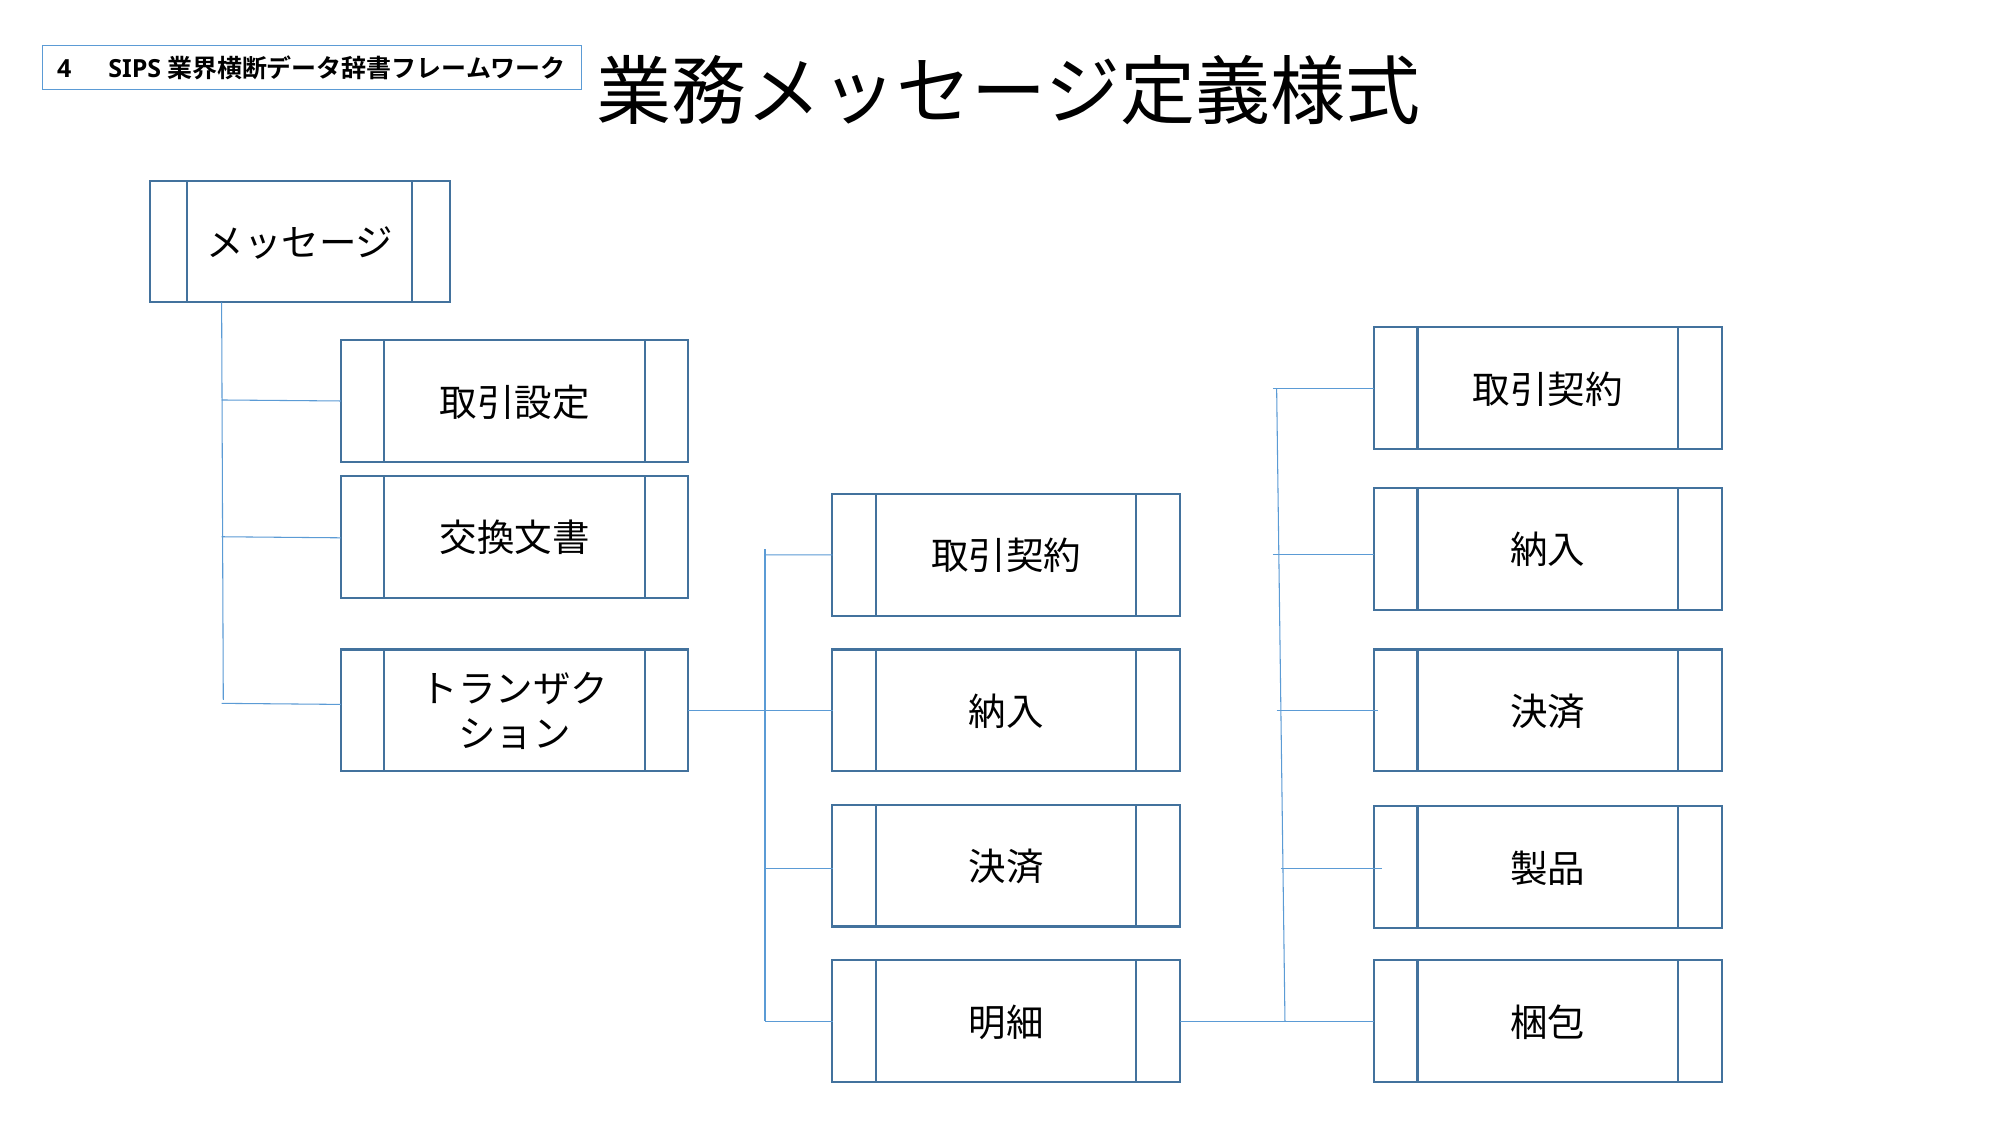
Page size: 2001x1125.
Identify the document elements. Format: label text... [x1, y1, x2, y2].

text_box 納入 [1373, 487, 1723, 611]
text_box トランザクション [340, 648, 689, 772]
text_box 取引契約 [831, 493, 1181, 617]
text_box 決済 [831, 804, 1181, 928]
text_box 業務メッセージ定義様式 [398, 35, 1619, 141]
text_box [1276, 711, 1285, 1021]
text_box メッセージ [149, 180, 451, 303]
text_box 取引設定 [340, 339, 689, 463]
text_box 4 SIPS業界横断データ辞書フレームワーク [42, 45, 582, 90]
text_box 納入 [831, 648, 1181, 772]
text_box 梱包 [1373, 959, 1723, 1083]
text_box 交換文書 [340, 475, 689, 599]
text_box 決済 [1373, 648, 1723, 772]
text_box 取引契約 [1373, 326, 1723, 450]
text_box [1276, 555, 1285, 710]
text_box 製品 [1373, 805, 1723, 929]
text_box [1276, 389, 1285, 554]
text_box 明細 [831, 959, 1181, 1083]
